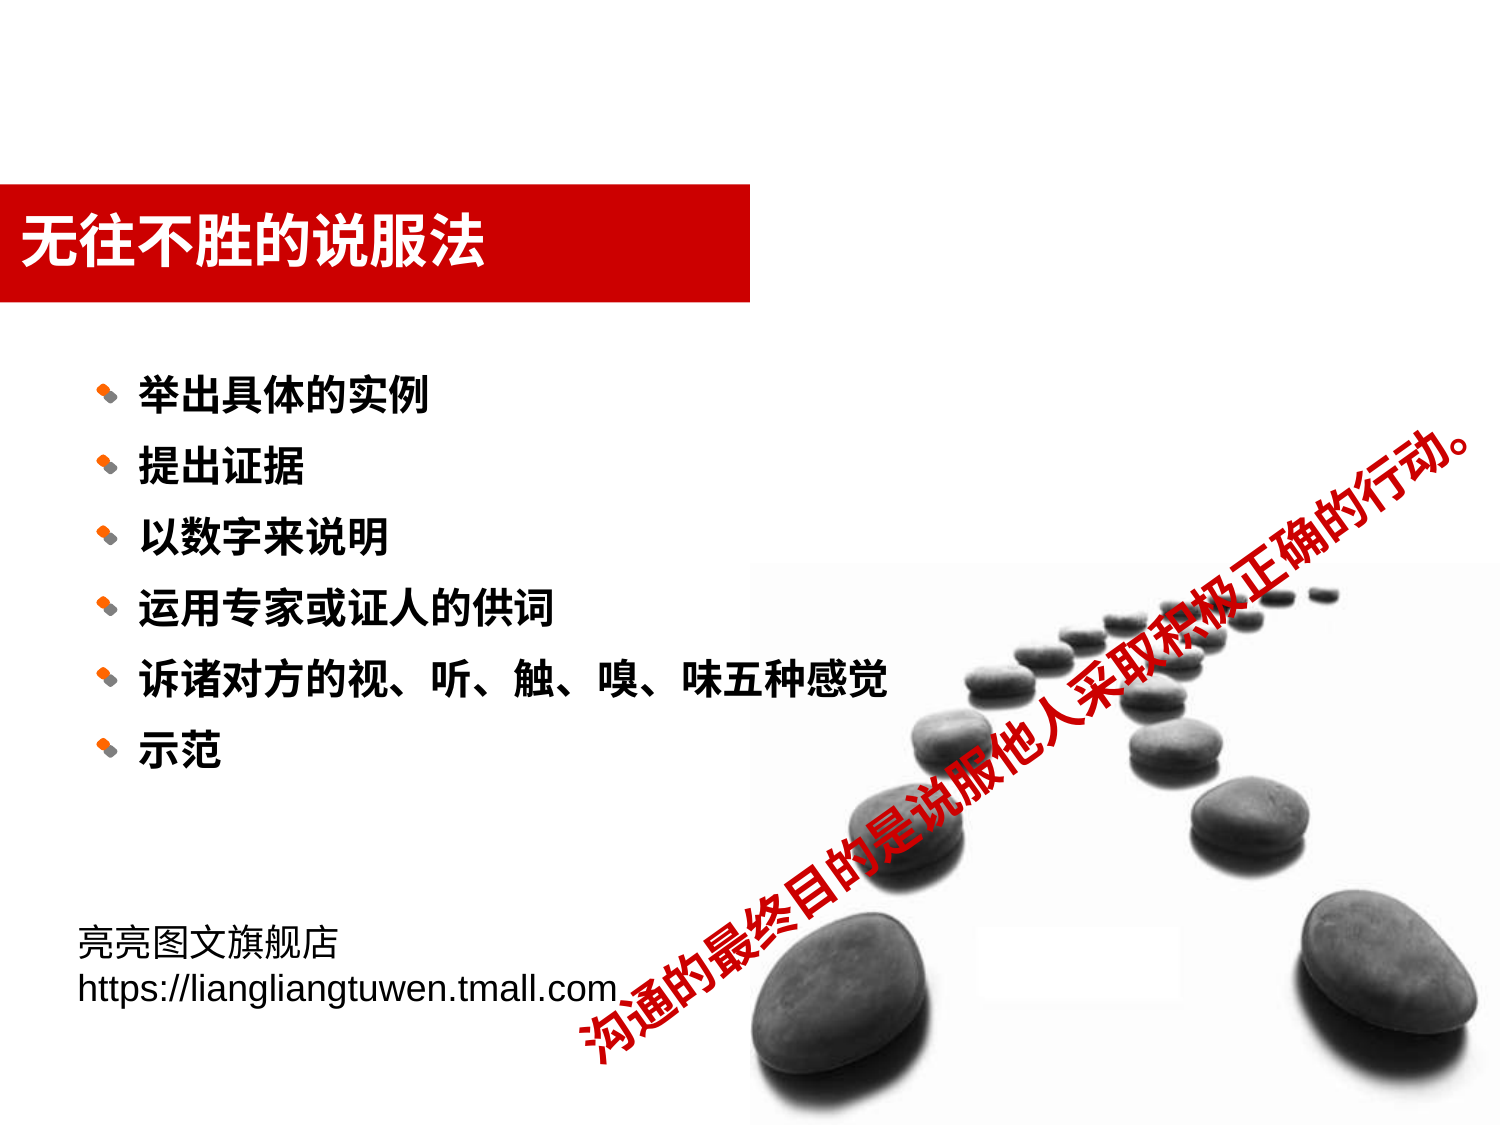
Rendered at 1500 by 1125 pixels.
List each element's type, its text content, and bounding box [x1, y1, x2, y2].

text_box 沟通的最终目的是说服他人采取积极正确的行动。 [553, 891, 744, 1089]
text_box [0, 184, 750, 303]
text_box 无往不胜的说服法 [5, 196, 531, 282]
text_box 亮亮图文旗舰店 https://liangliangtuwen.tmall.com [62, 911, 650, 1016]
text_box 举出具体的实例 提出证据 以数字来说明 运用专家或证人的供词 诉诸对方的视、听、触、嗅、味五种感觉 示范 [76, 361, 1235, 781]
picture [749, 563, 1500, 1125]
text_box 沟通的最终目的是说服他人采取积极正确的行动。 [1204, 370, 1500, 562]
